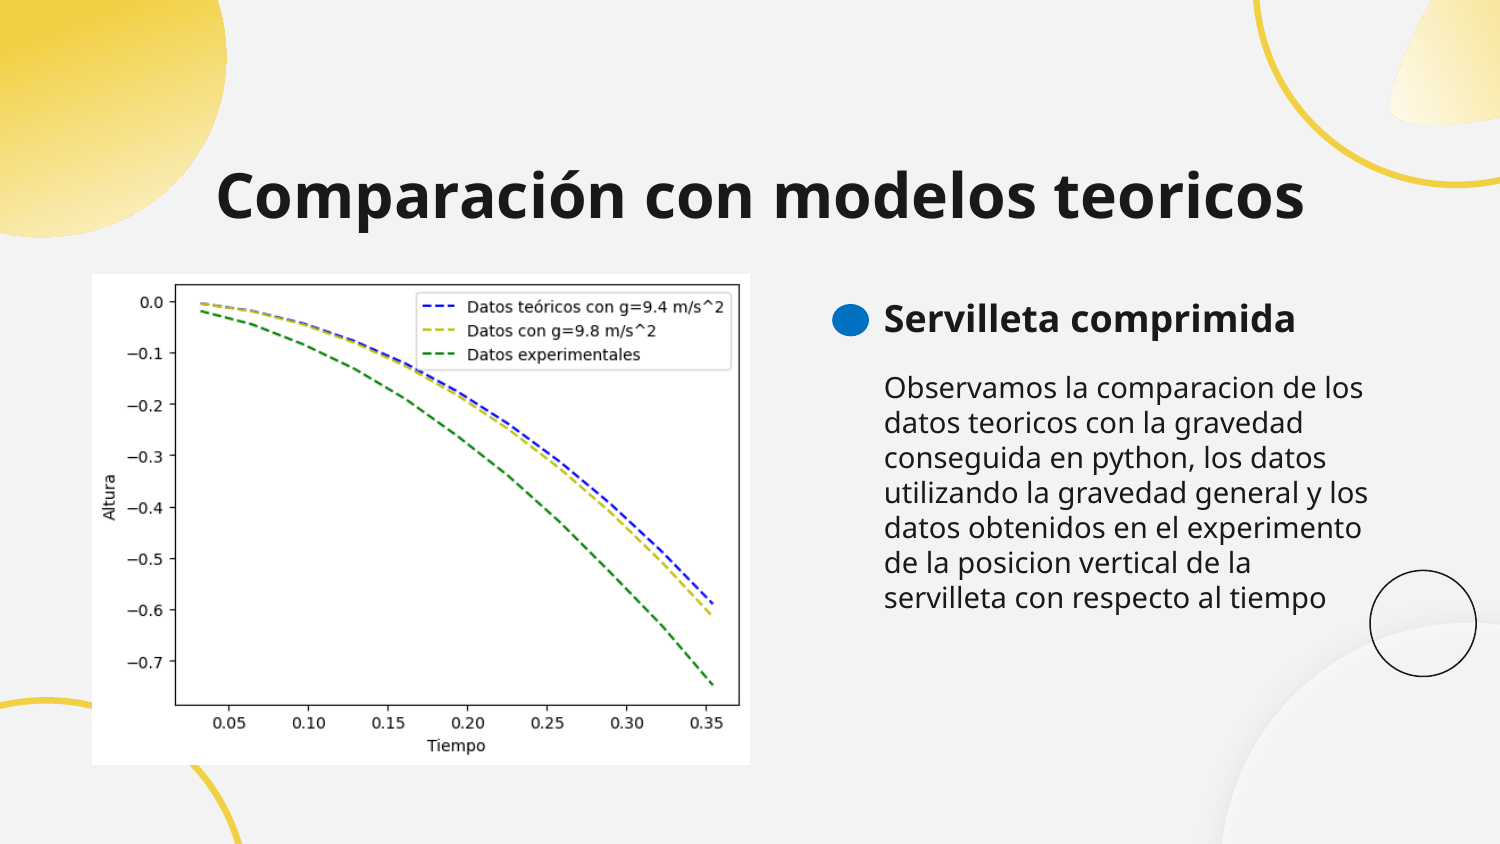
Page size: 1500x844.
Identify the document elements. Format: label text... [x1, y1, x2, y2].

text_box [1393, 171, 1500, 189]
text_box [0, 0, 227, 238]
text_box [832, 303, 869, 337]
title Comparación con modelos teoricos [129, 141, 1393, 236]
text_box Servilleta comprimida [868, 317, 1425, 355]
text_box Observamos la comparacion de los datos teoricos con la gravedad conseguida en python, los datos utilizando la gravedad general y los datos obtenidos en el experimento de la posicion vertical de la servilleta con respecto al tiempo [868, 354, 1393, 569]
text_box [1253, 0, 1337, 141]
picture [92, 274, 751, 766]
